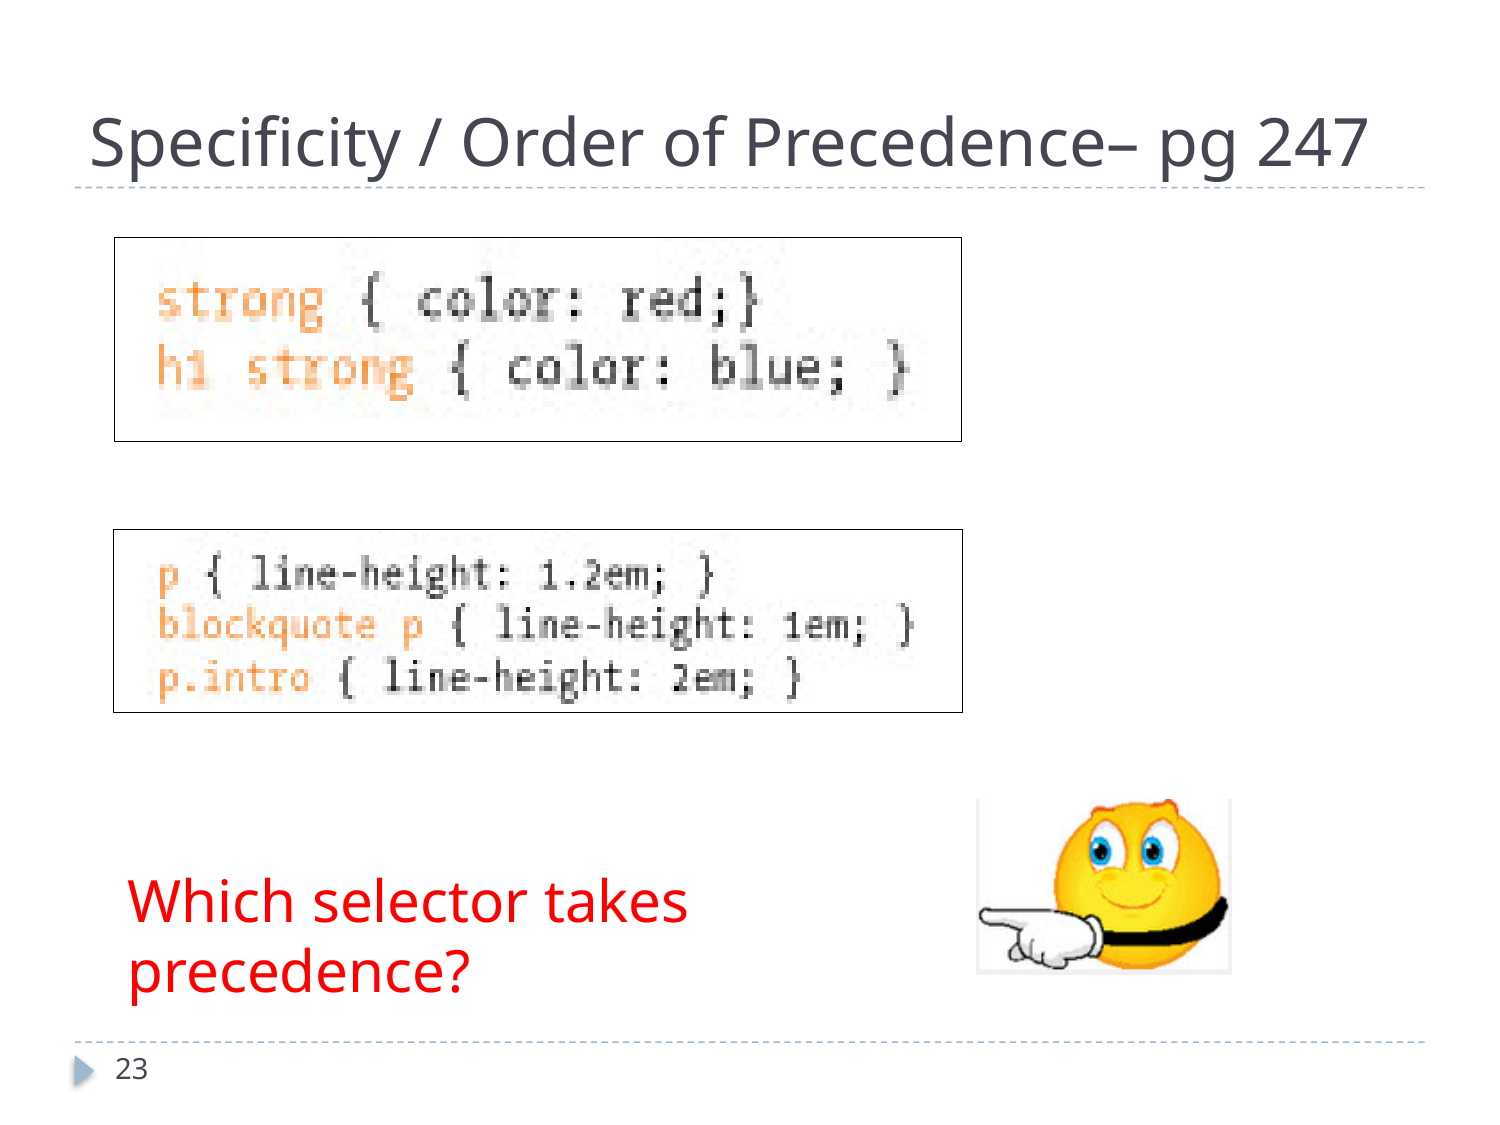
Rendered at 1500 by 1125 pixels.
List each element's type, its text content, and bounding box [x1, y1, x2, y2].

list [114, 237, 961, 441]
picture [112, 529, 963, 713]
title Specificity / Order of Precedence– pg 247 [75, 24, 1425, 188]
text_box Which selector takes precedence? [113, 856, 1013, 1012]
picture [974, 799, 1232, 976]
slide_number 23 [100, 1042, 426, 1103]
